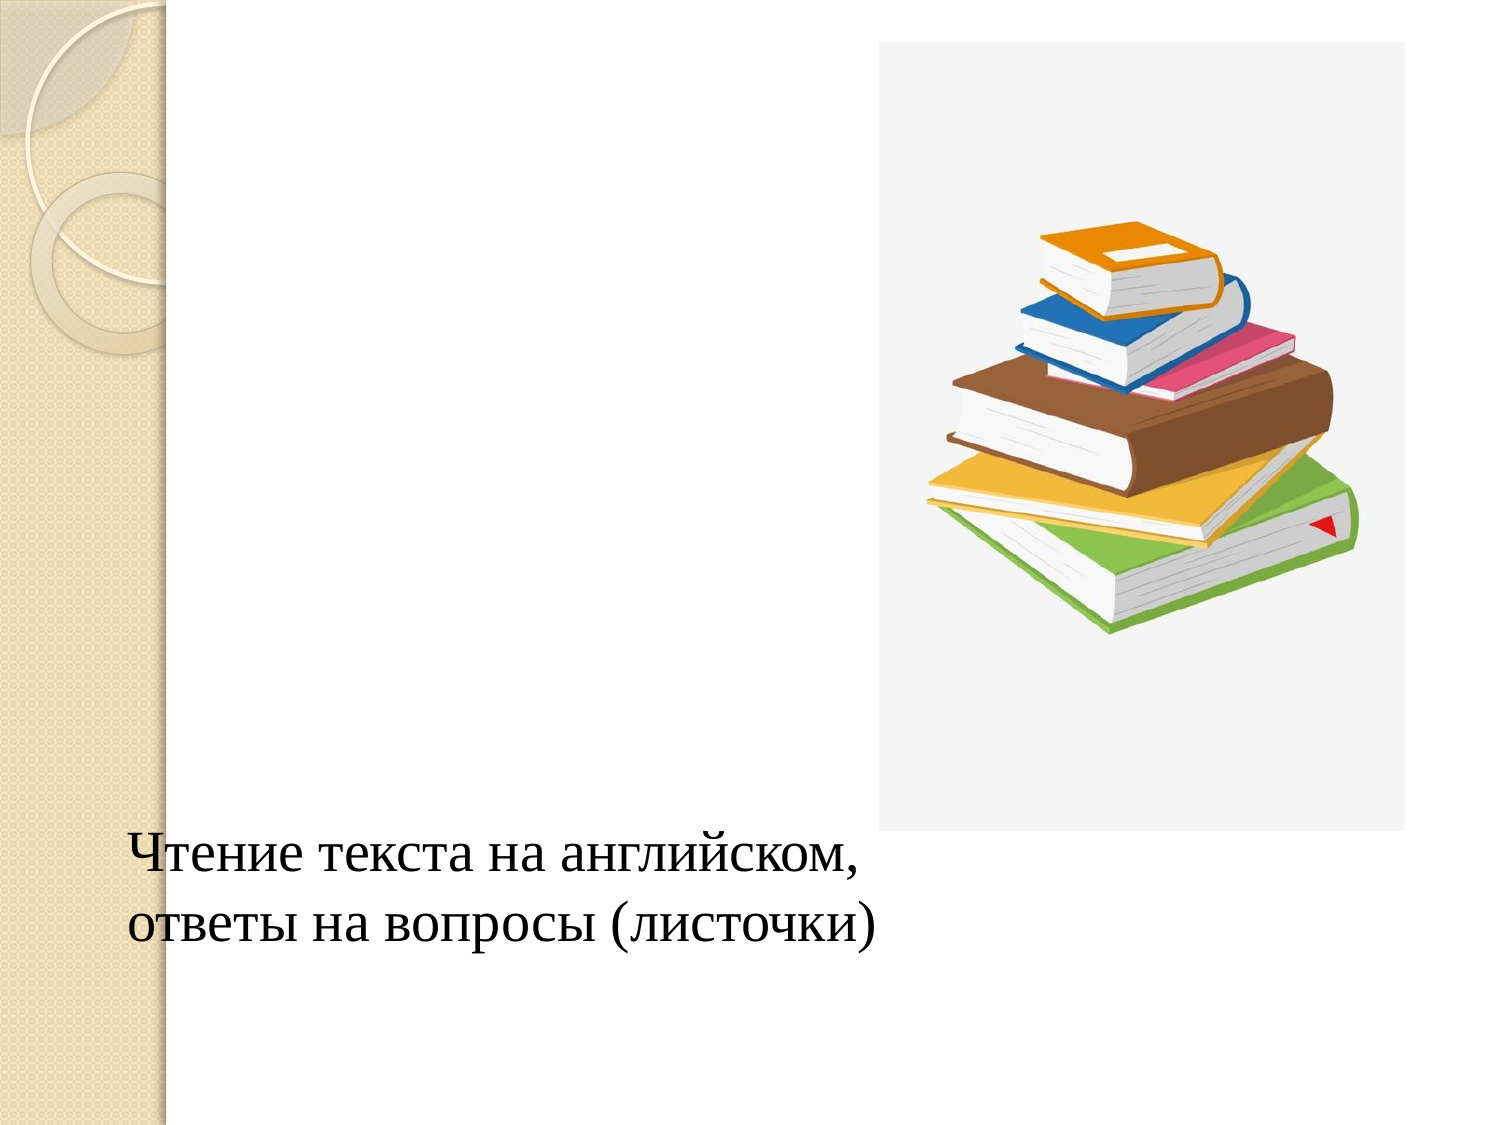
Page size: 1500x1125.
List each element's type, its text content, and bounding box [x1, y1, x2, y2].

text_box Чтение текста на английском, ответы на вопросы (листочки) [112, 805, 893, 961]
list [879, 42, 1406, 831]
